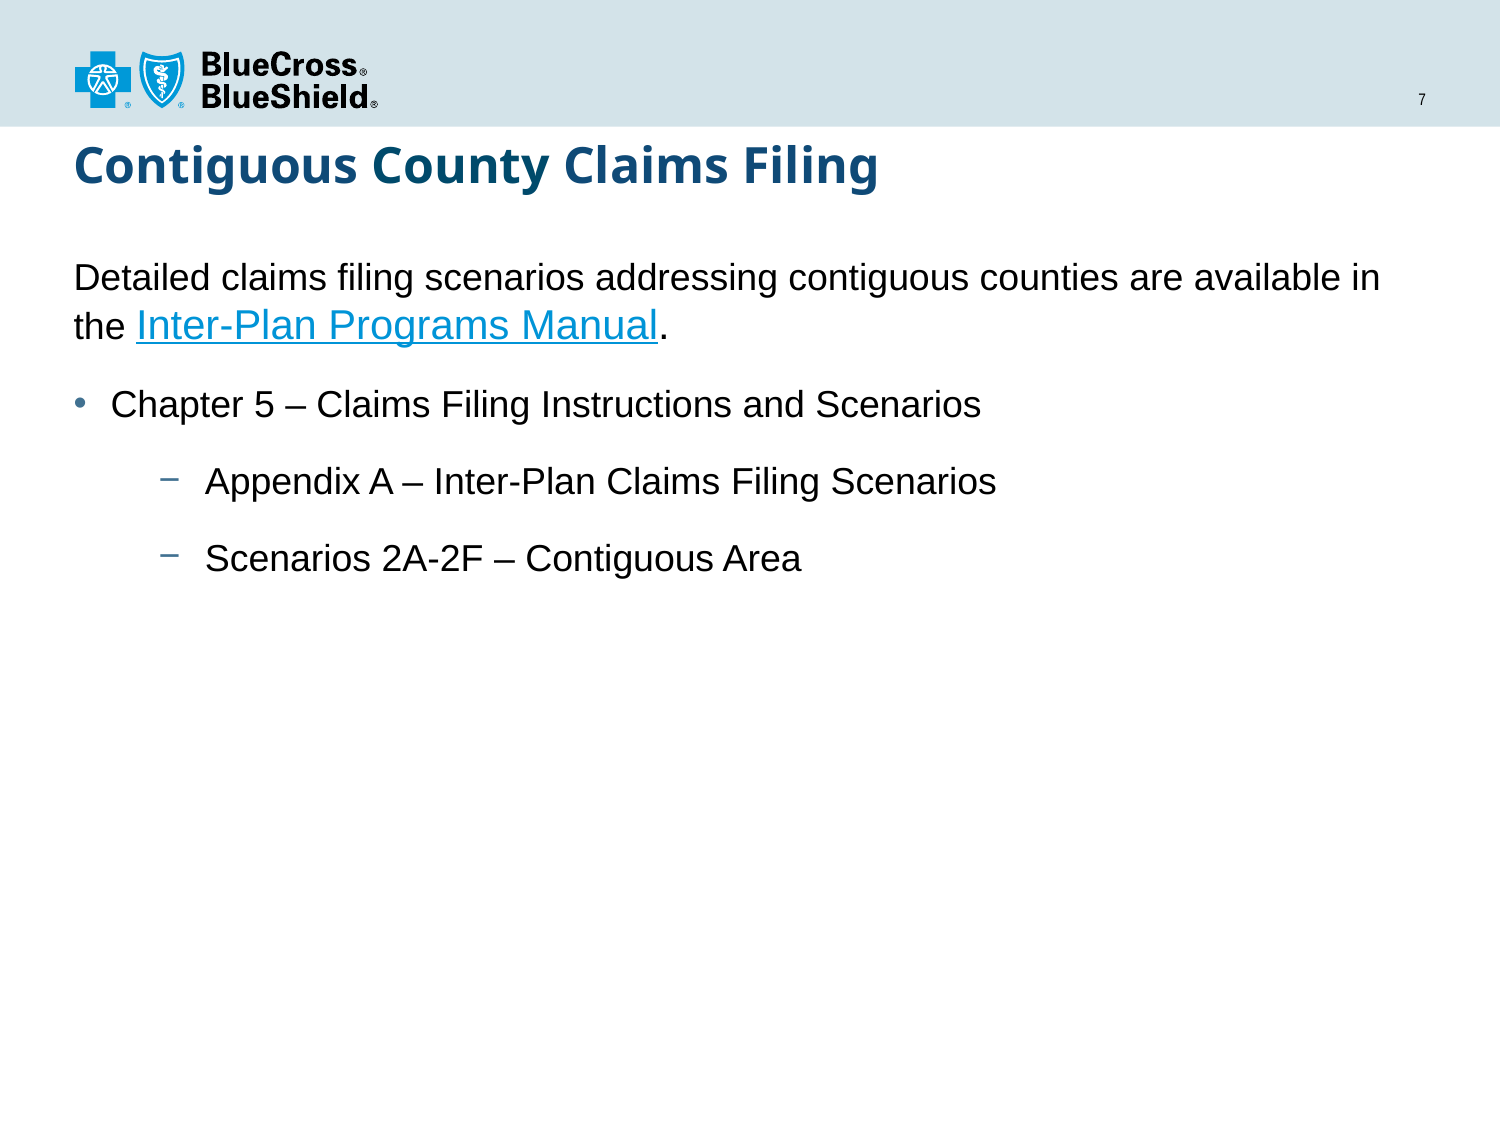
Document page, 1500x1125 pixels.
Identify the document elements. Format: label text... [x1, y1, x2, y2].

picture [124, 101, 131, 109]
picture [178, 101, 185, 109]
list Detailed claims filing scenarios addressing contiguous counties are available in the Inter-Plan Programs Manual. Chapter 5 – Claims Filing Instructions and Scenarios Appendix A – Inter-Plan Claims Filing Scenarios Scenarios 2A-2F – Contiguous Area [73, 245, 1424, 888]
title Contiguous County Claims Filing [73, 131, 1424, 243]
